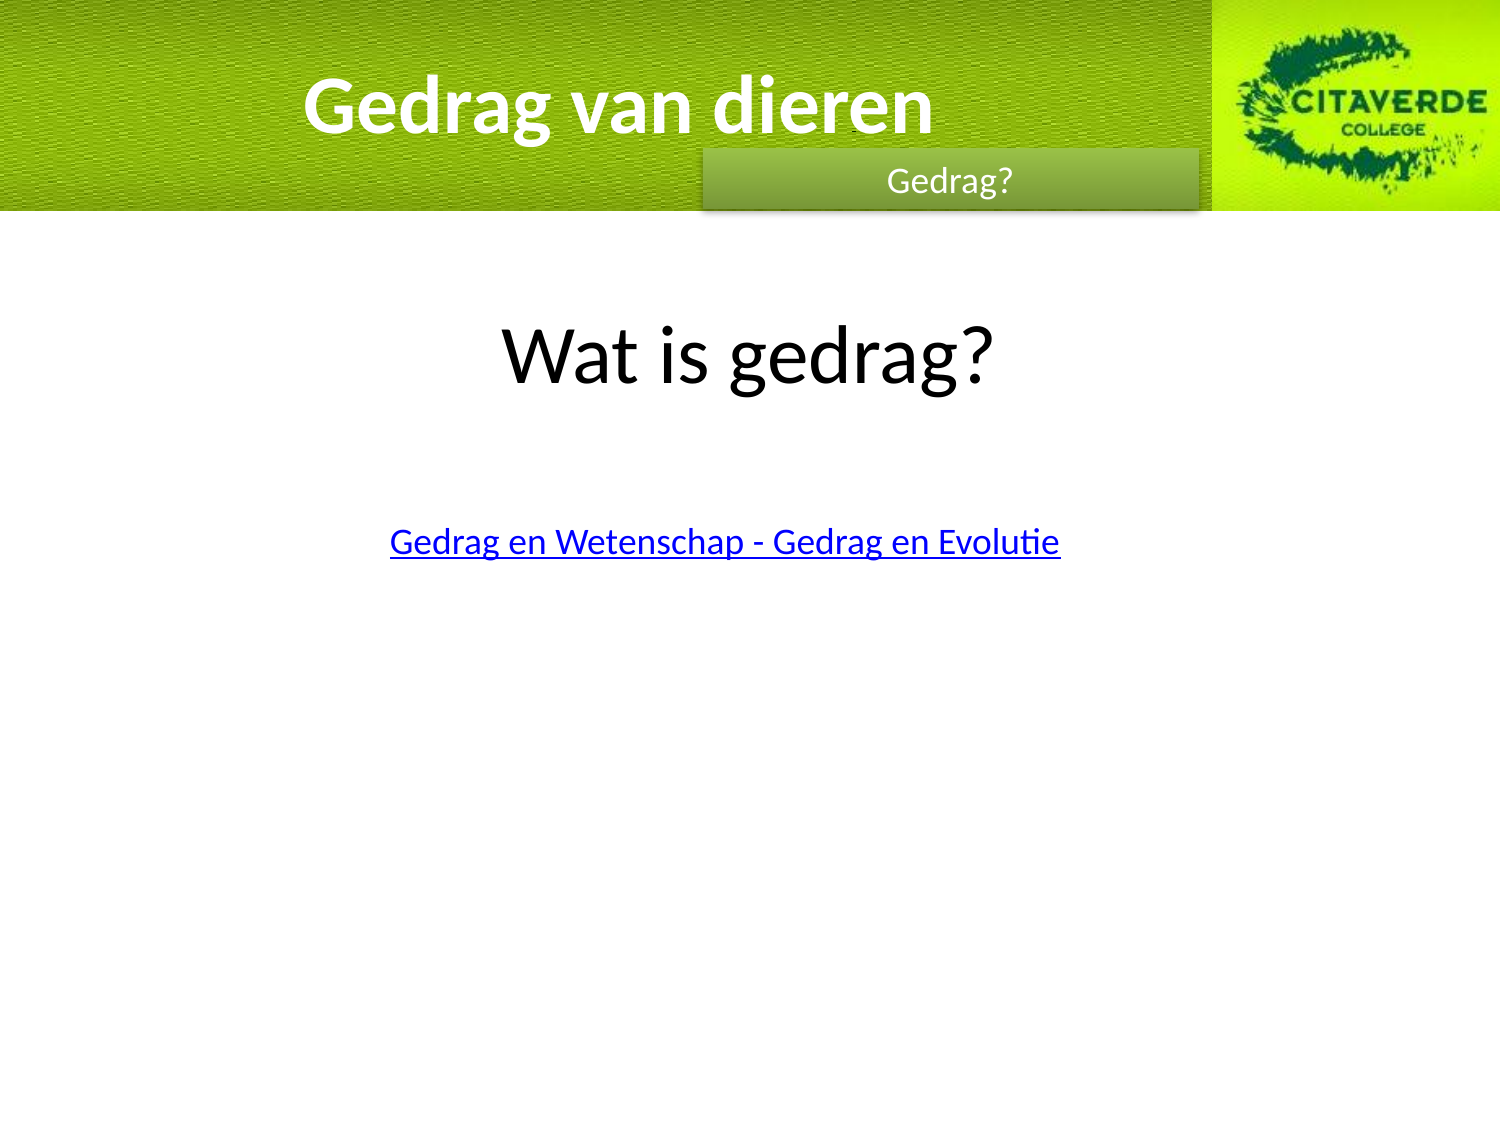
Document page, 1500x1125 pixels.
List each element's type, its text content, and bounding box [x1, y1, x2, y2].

text_box Gedrag en Wetenschap - Gedrag en Evolutie [374, 509, 1125, 569]
picture [0, 0, 1500, 212]
title Wat is gedrag? [111, 255, 1388, 445]
